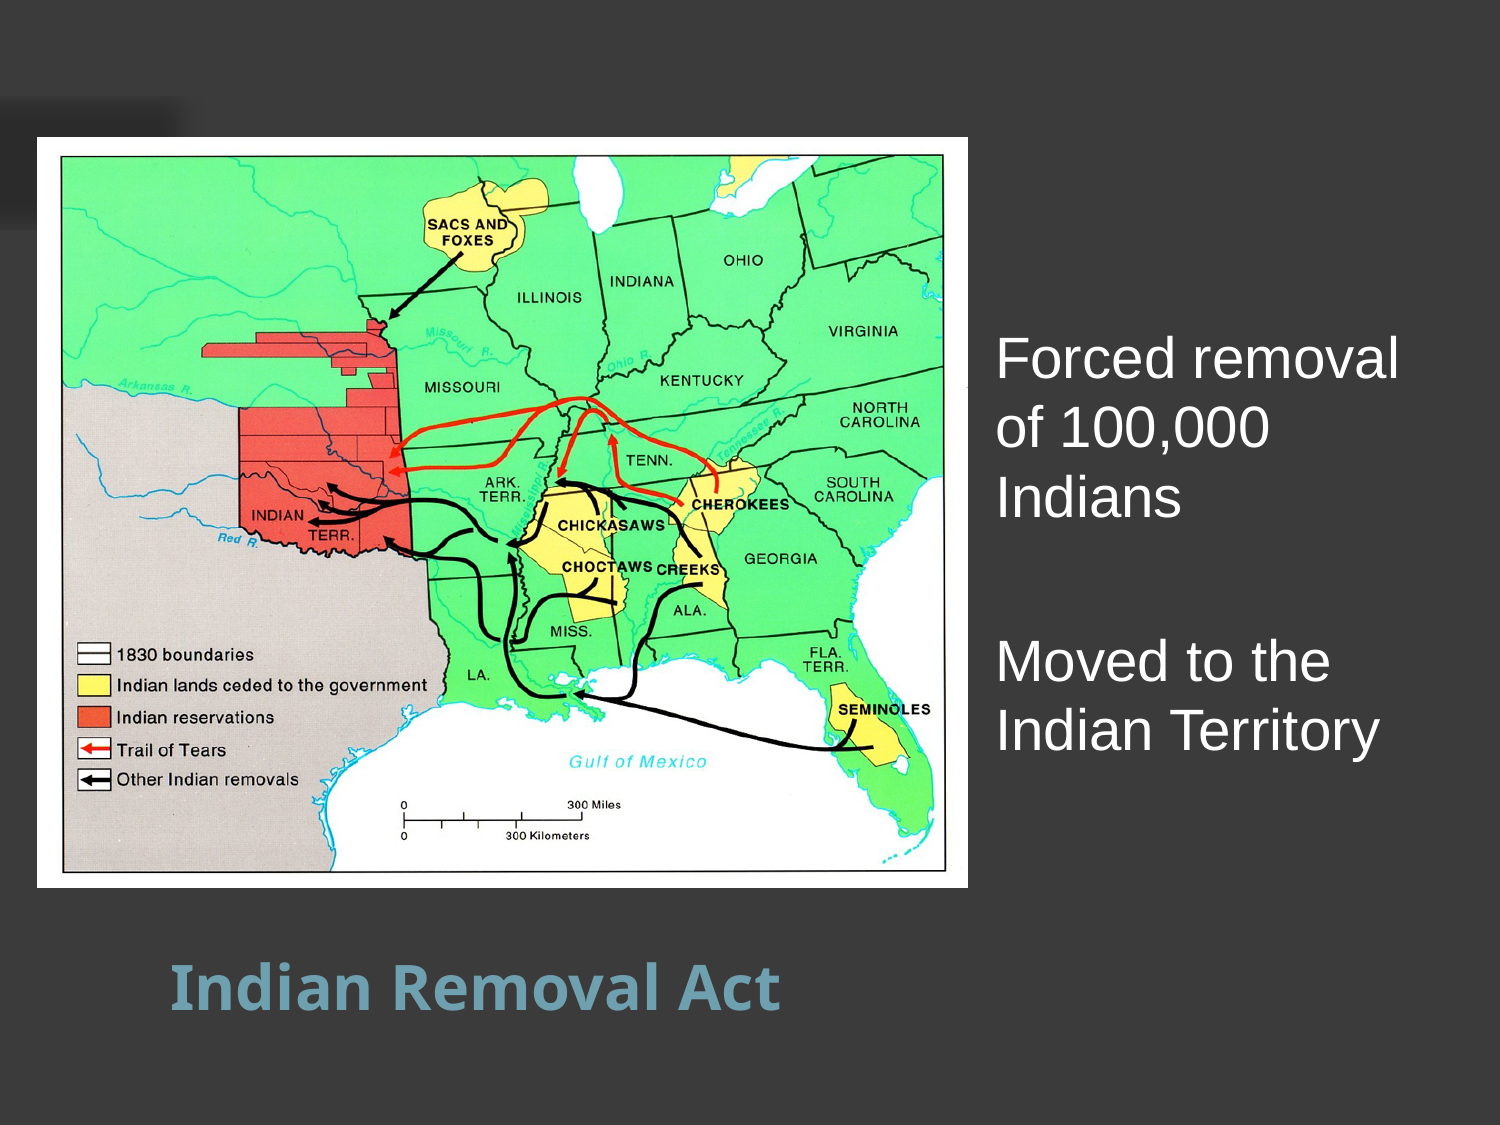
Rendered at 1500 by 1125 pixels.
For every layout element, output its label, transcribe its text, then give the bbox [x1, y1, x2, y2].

list Forced removal of 100,000 Indians Moved to the Indian Territory [987, 312, 1439, 813]
picture [37, 137, 968, 888]
title Indian Removal Act [162, 898, 814, 1031]
